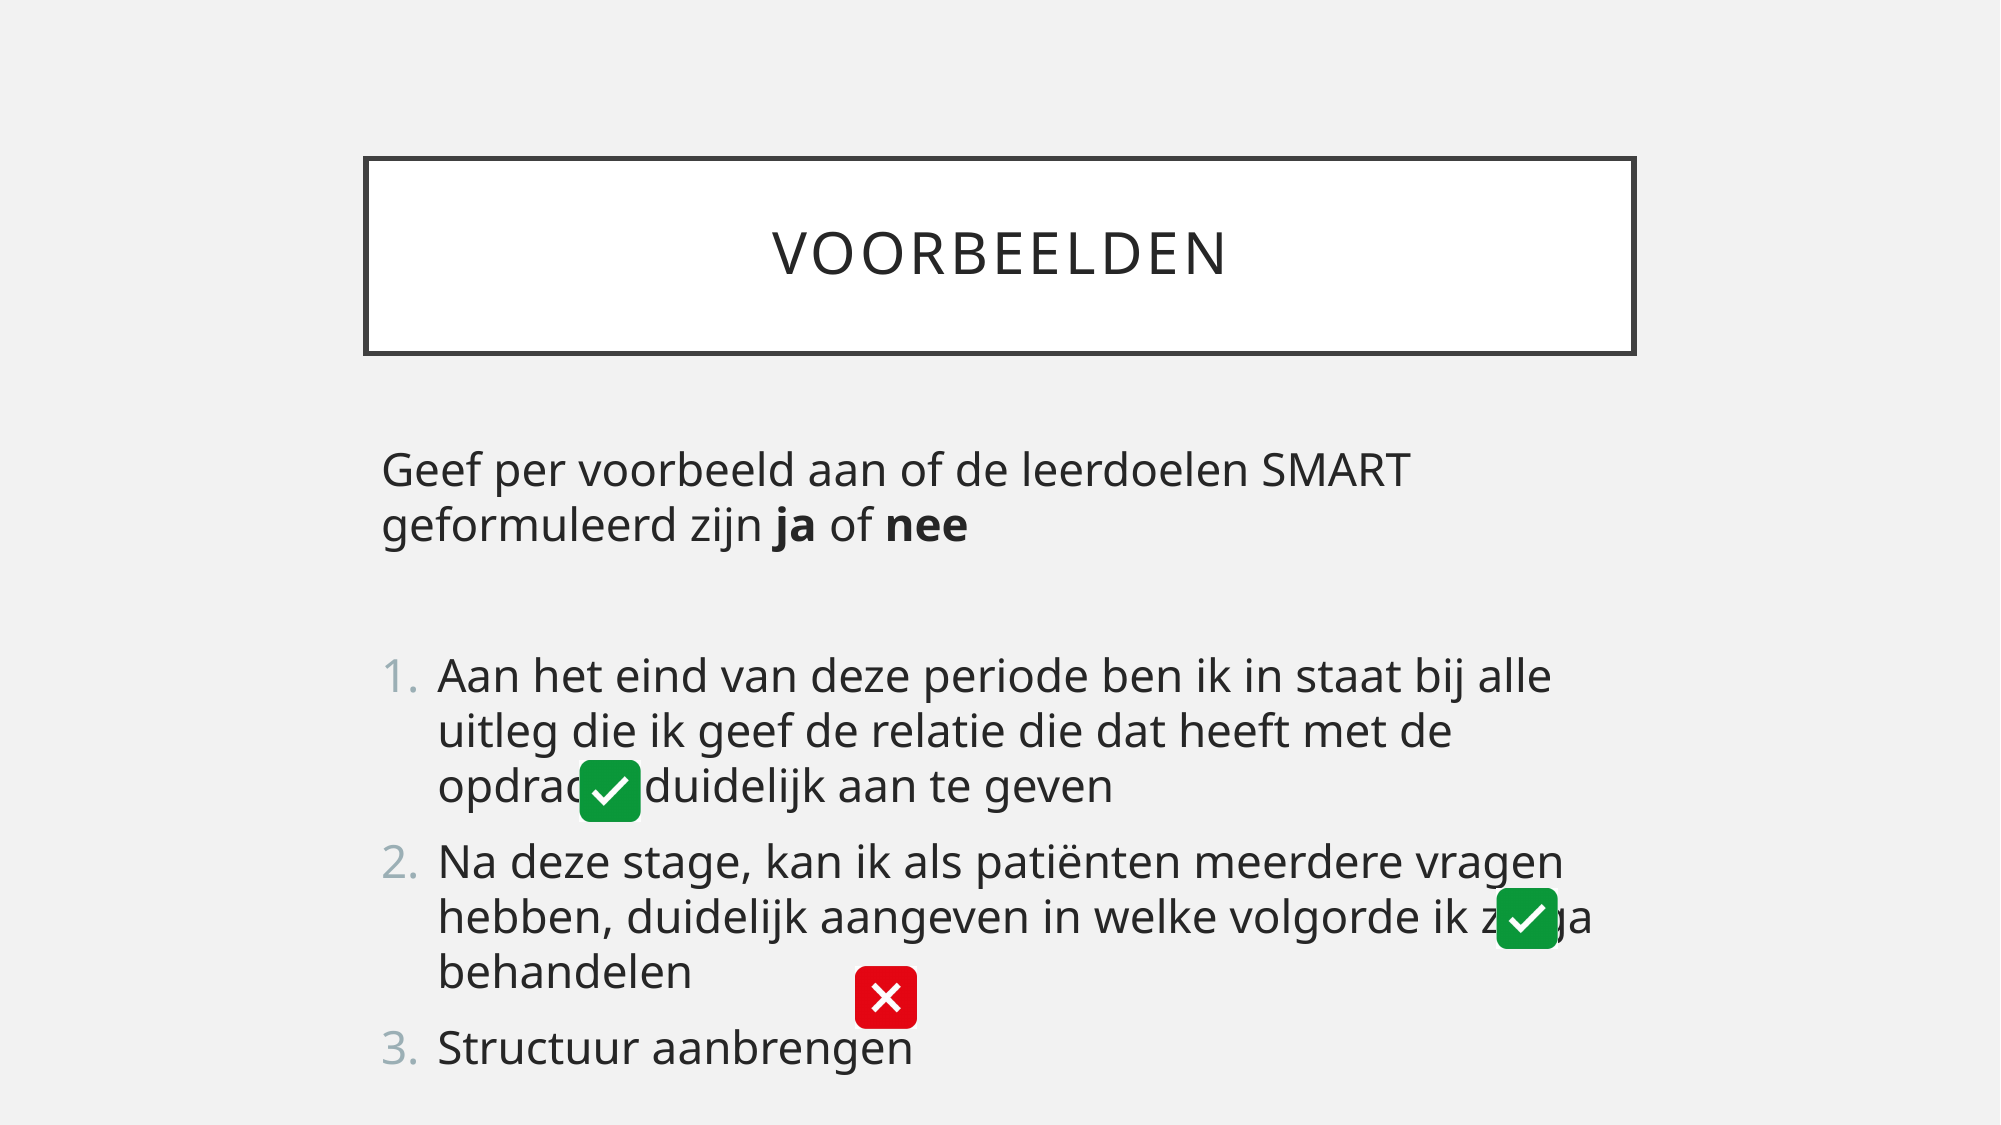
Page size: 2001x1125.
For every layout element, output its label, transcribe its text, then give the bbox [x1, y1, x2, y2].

picture [855, 966, 917, 1029]
title Voorbeelden [363, 156, 1637, 356]
list Geef per voorbeeld aan of de leerdoelen SMART geformuleerd zijn ja of nee Aan het eind van deze periode ben ik in staat bij alle uitleg die ik geef de relatie die dat heeft met de opdracht duidelijk aan te geven Na deze stage, kan ik als patiënten meerdere vragen hebben, duidelijk aangeven in welke volgorde ik ze ga behandelen Structuur aanbrengen [366, 432, 1634, 1090]
picture [579, 760, 641, 822]
picture [1496, 887, 1558, 949]
